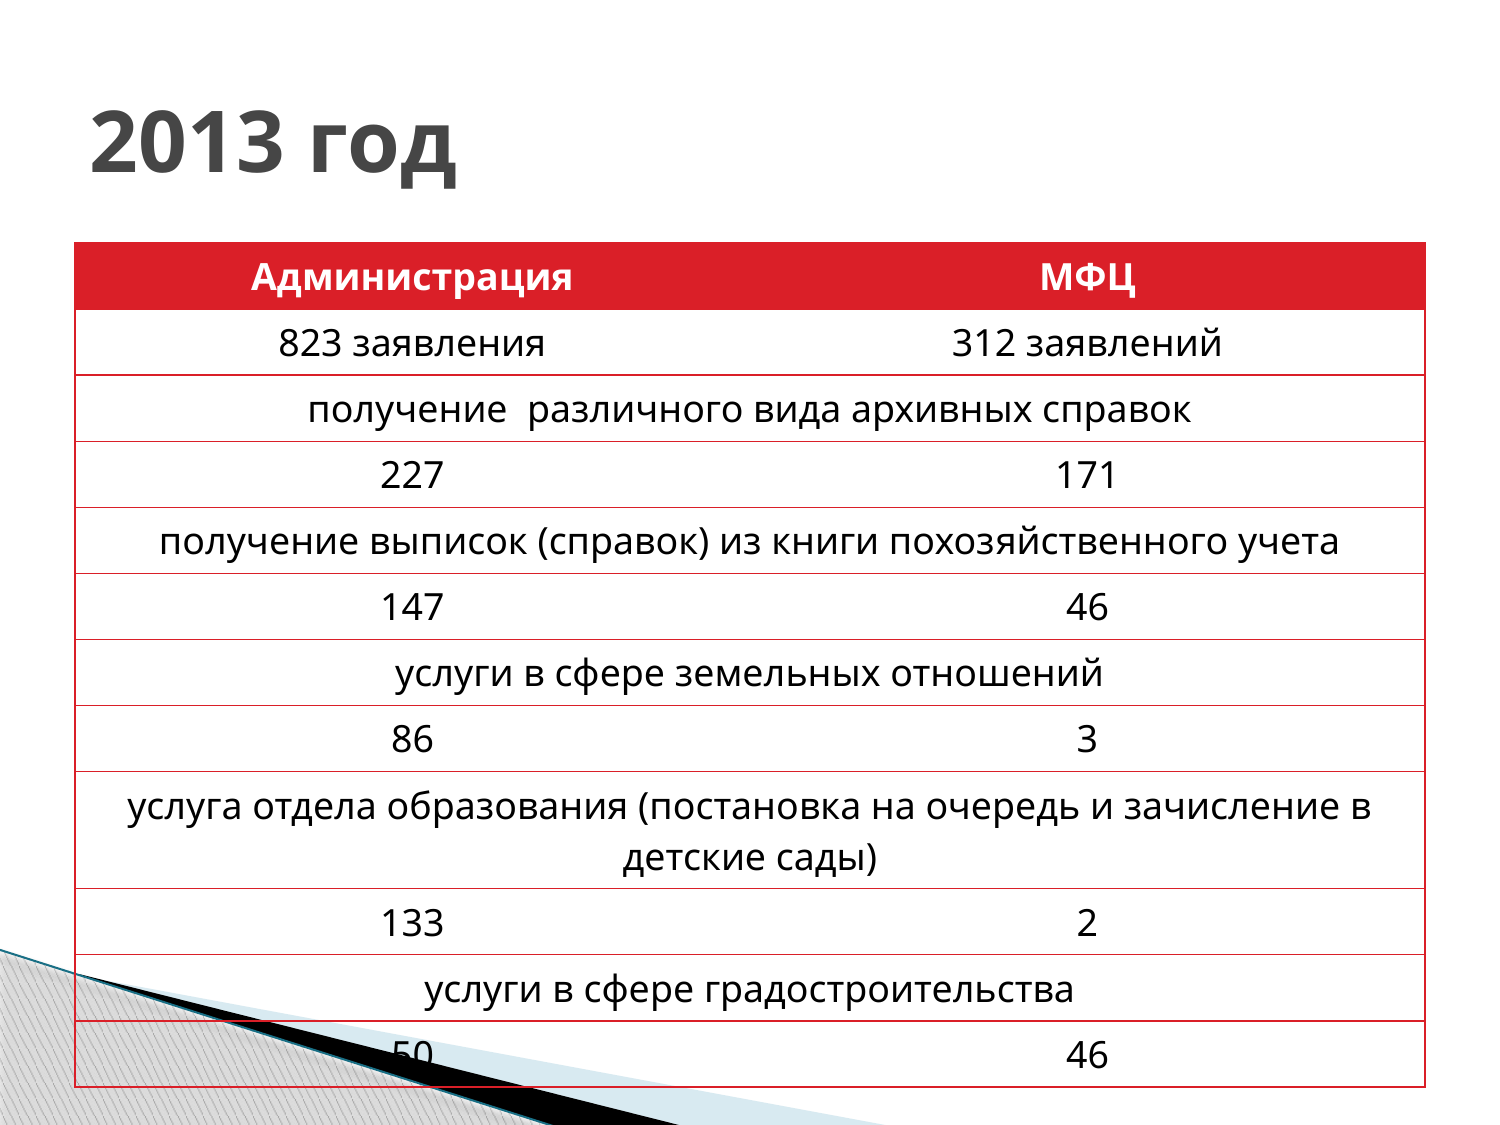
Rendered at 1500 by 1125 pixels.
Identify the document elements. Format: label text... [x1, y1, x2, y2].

table_header Администрация [76, 244, 750, 308]
table_cell 2 [750, 889, 1424, 954]
table_cell 147 [76, 574, 750, 639]
table_cell 227 [76, 442, 750, 507]
table_cell 46 [750, 574, 1424, 639]
table_cell 133 [76, 889, 750, 954]
table_header МФЦ [750, 244, 1424, 308]
title 2013 год [75, 45, 1425, 233]
table_cell услуги в сфере земельных отношений [76, 640, 1424, 705]
table_cell получение различного вида архивных справок [76, 376, 1424, 441]
table_cell получение выписок (справок) из книги похозяйственного учета [76, 508, 1424, 573]
table_cell 3 [750, 706, 1424, 771]
table_cell 312 заявлений [750, 310, 1424, 374]
table_cell 50 [76, 1022, 750, 1086]
table_cell услуга отдела образования (постановка на очередь и зачисление в детские сады) [76, 772, 1424, 888]
table_cell 86 [76, 706, 750, 771]
table_cell 823 заявления [76, 310, 750, 374]
table_cell 46 [750, 1022, 1424, 1086]
table_cell услуги в сфере градостроительства [76, 955, 1424, 1020]
table_cell 171 [750, 442, 1424, 507]
